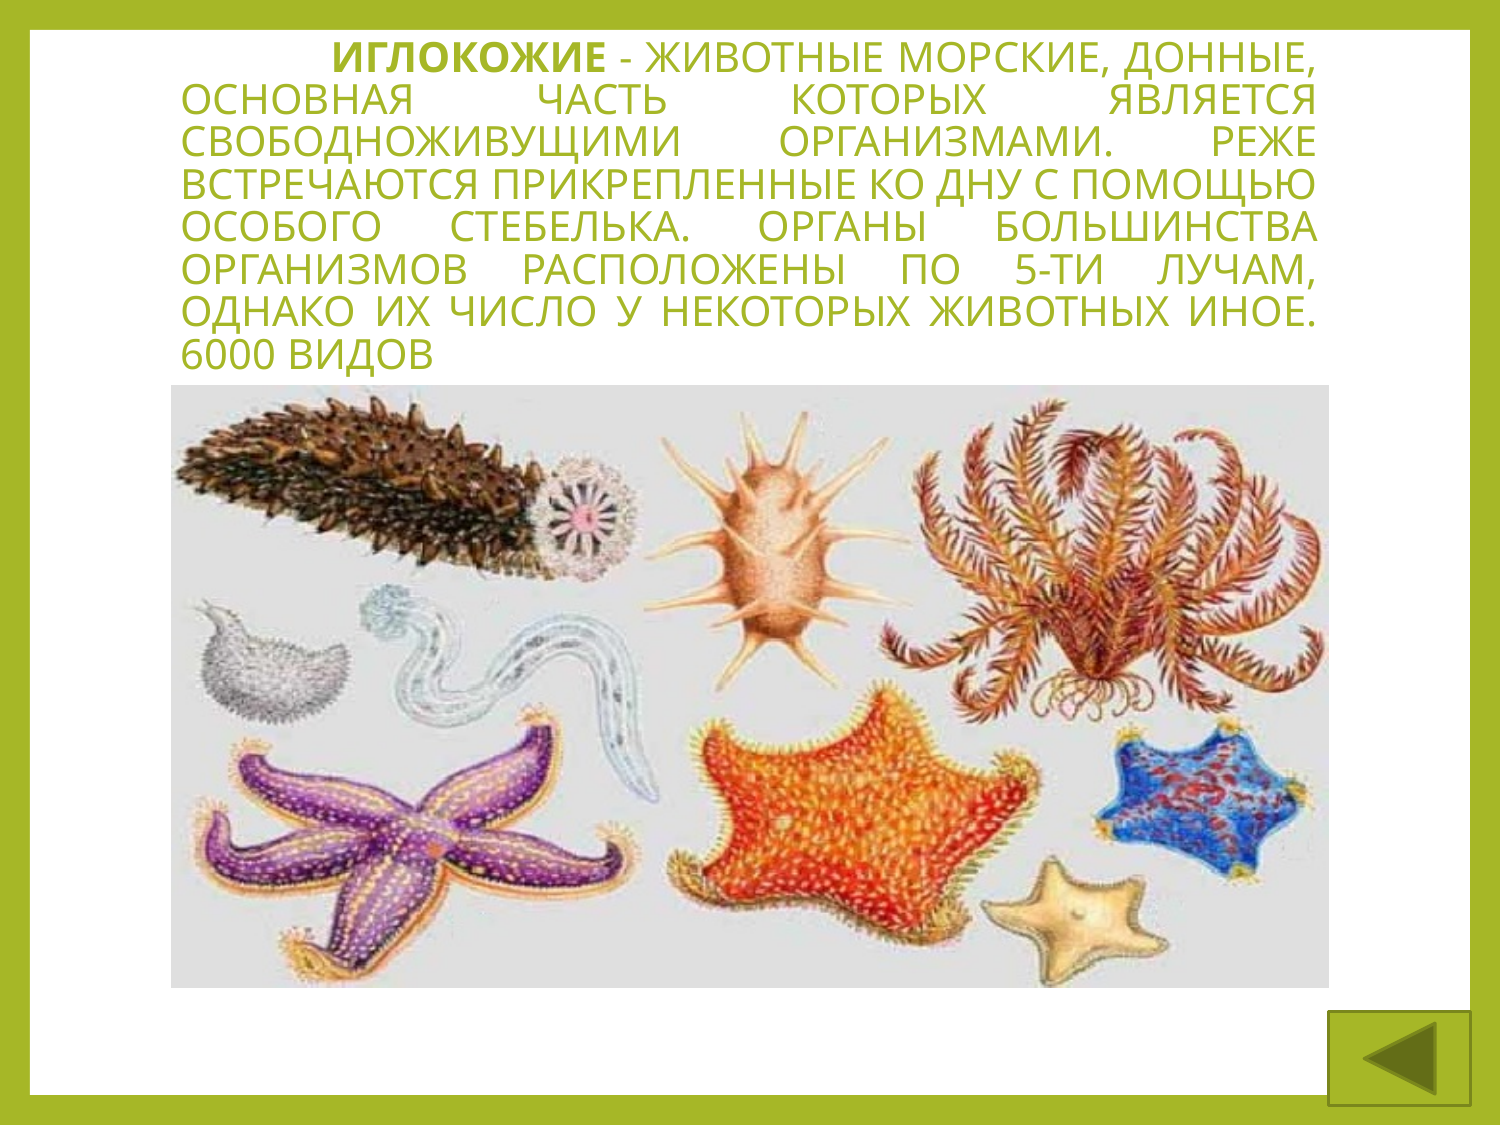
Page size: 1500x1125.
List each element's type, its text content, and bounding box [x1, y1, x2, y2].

text_box [1327, 1010, 1472, 1107]
title Иглокожие - животные морские, донные, основная часть которых является свободноживущими организмами. Реже встречаются прикрепленные ко дну с помощью особого стебелька. Органы большинства организмов расположены по 5-ти лучам, однако их число у некоторых животных иное. 6000 видов [165, 42, 1334, 386]
picture [170, 385, 1330, 989]
